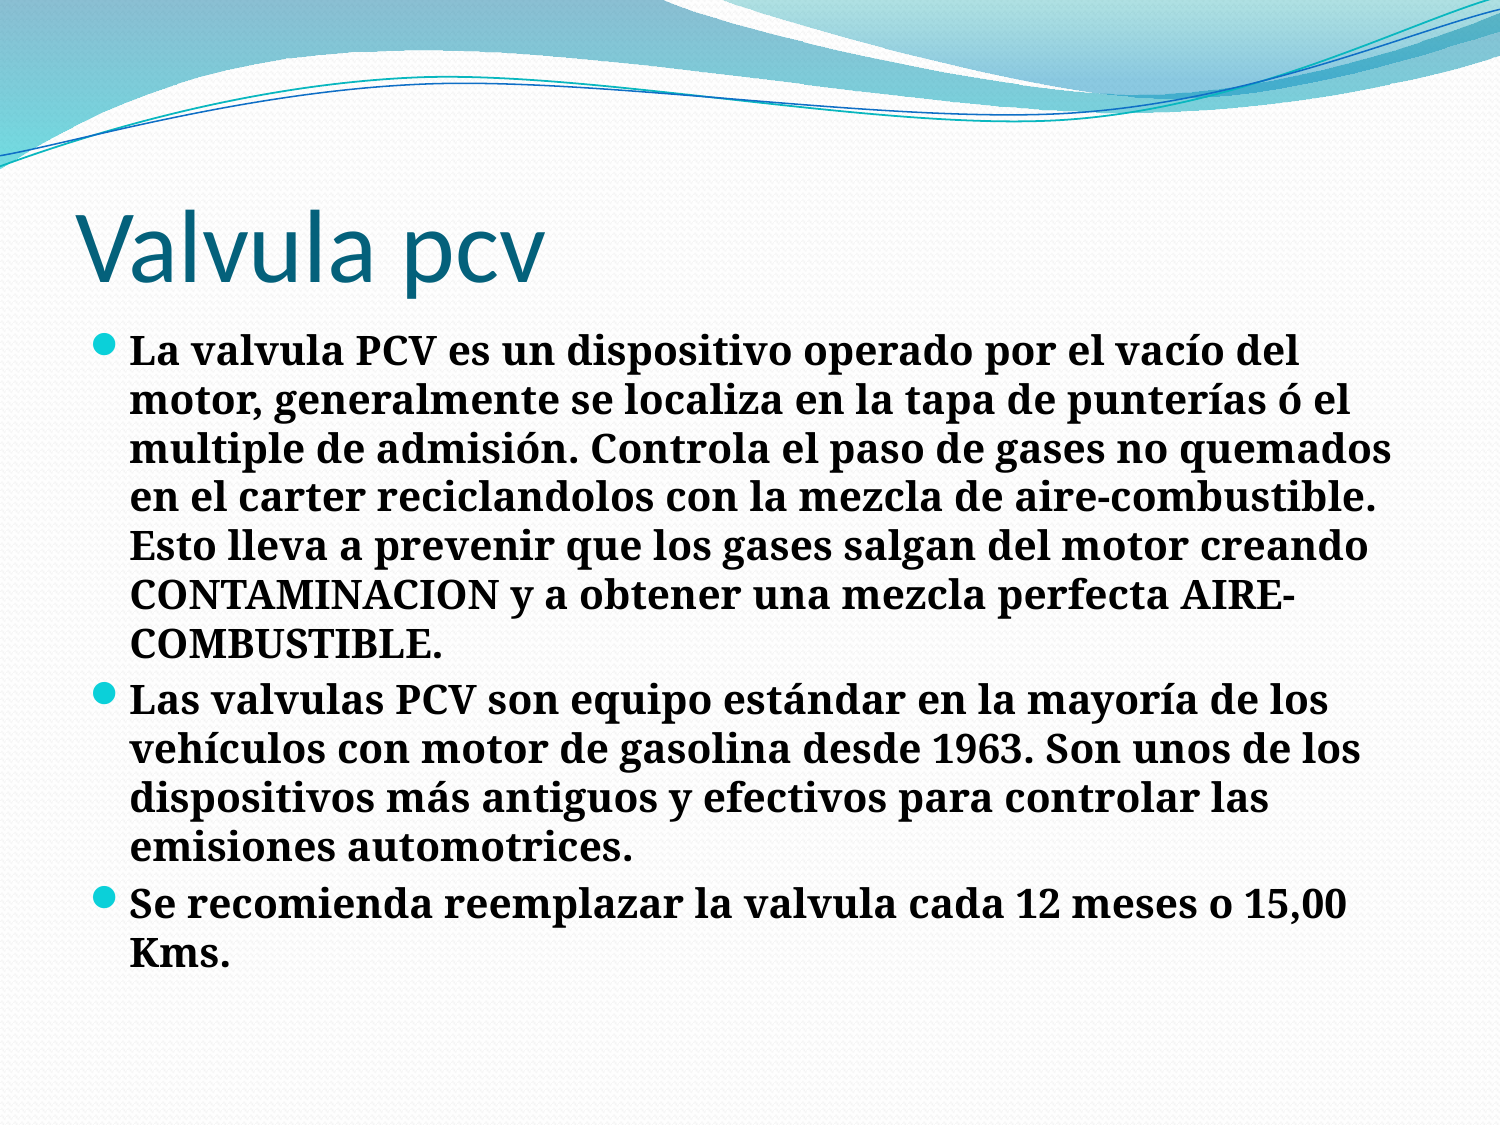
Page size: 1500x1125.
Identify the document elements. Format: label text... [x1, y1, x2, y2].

list La valvula PCV es un dispositivo operado por el vacío del motor, generalmente se localiza en la tapa de punterías ó el multiple de admisión. Controla el paso de gases no quemados en el carter reciclandolos con la mezcla de aire-combustible. Esto lleva a prevenir que los gases salgan del motor creando CONTAMINACION y a obtener una mezcla perfecta AIRE-COMBUSTIBLE. Las valvulas PCV son equipo estándar en la mayoría de los vehículos con motor de gasolina desde 1963. Son unos de los dispositivos más antiguos y efectivos para controlar las emisiones automotrices. Se recomienda reemplazar la valvula cada 12 meses o 15,00 Kms. [75, 317, 1425, 1038]
title Valvula pcv [75, 115, 1425, 303]
